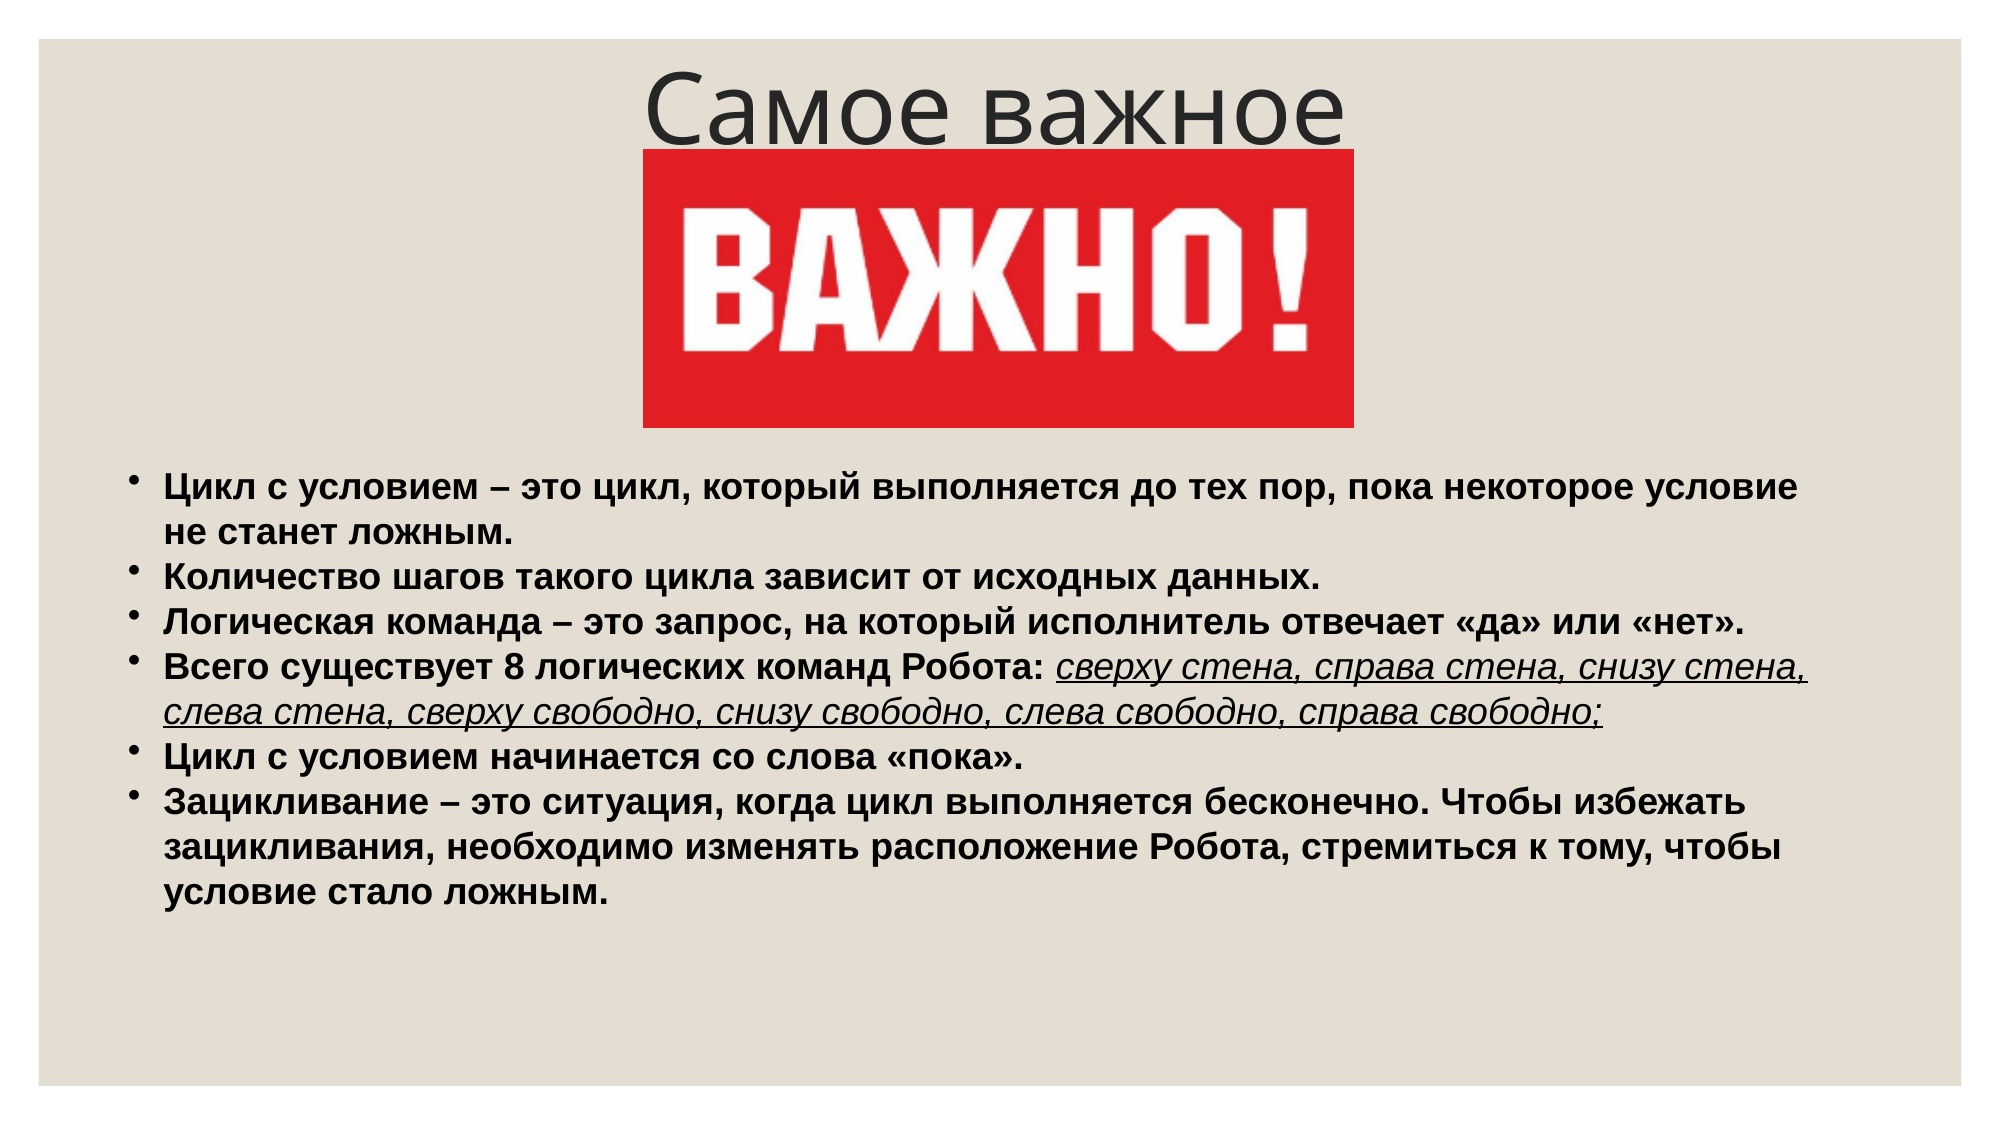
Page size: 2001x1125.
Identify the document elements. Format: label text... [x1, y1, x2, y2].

text_box Цикл с условием – это цикл, который выполняется до тех пор, пока некоторое условие не станет ложным. Количество шагов такого цикла зависит от исходных данных. Логическая команда – это запрос, на который исполнитель отвечает «да» или «нет». Всего существует 8 логических команд Робота: сверху стена, справа стена, снизу стена, слева стена, сверху свободно, снизу свободно, слева свободно, справа свободно; Цикл с условием начинается со слова «пока». Зацикливание – это ситуация, когда цикл выполняется бесконечно. Чтобы избежать зацикливания, необходимо изменять расположение Робота, стремиться к тому, чтобы условие стало ложным. [113, 454, 1852, 920]
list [643, 149, 1353, 428]
title Самое важное [170, 0, 1821, 226]
